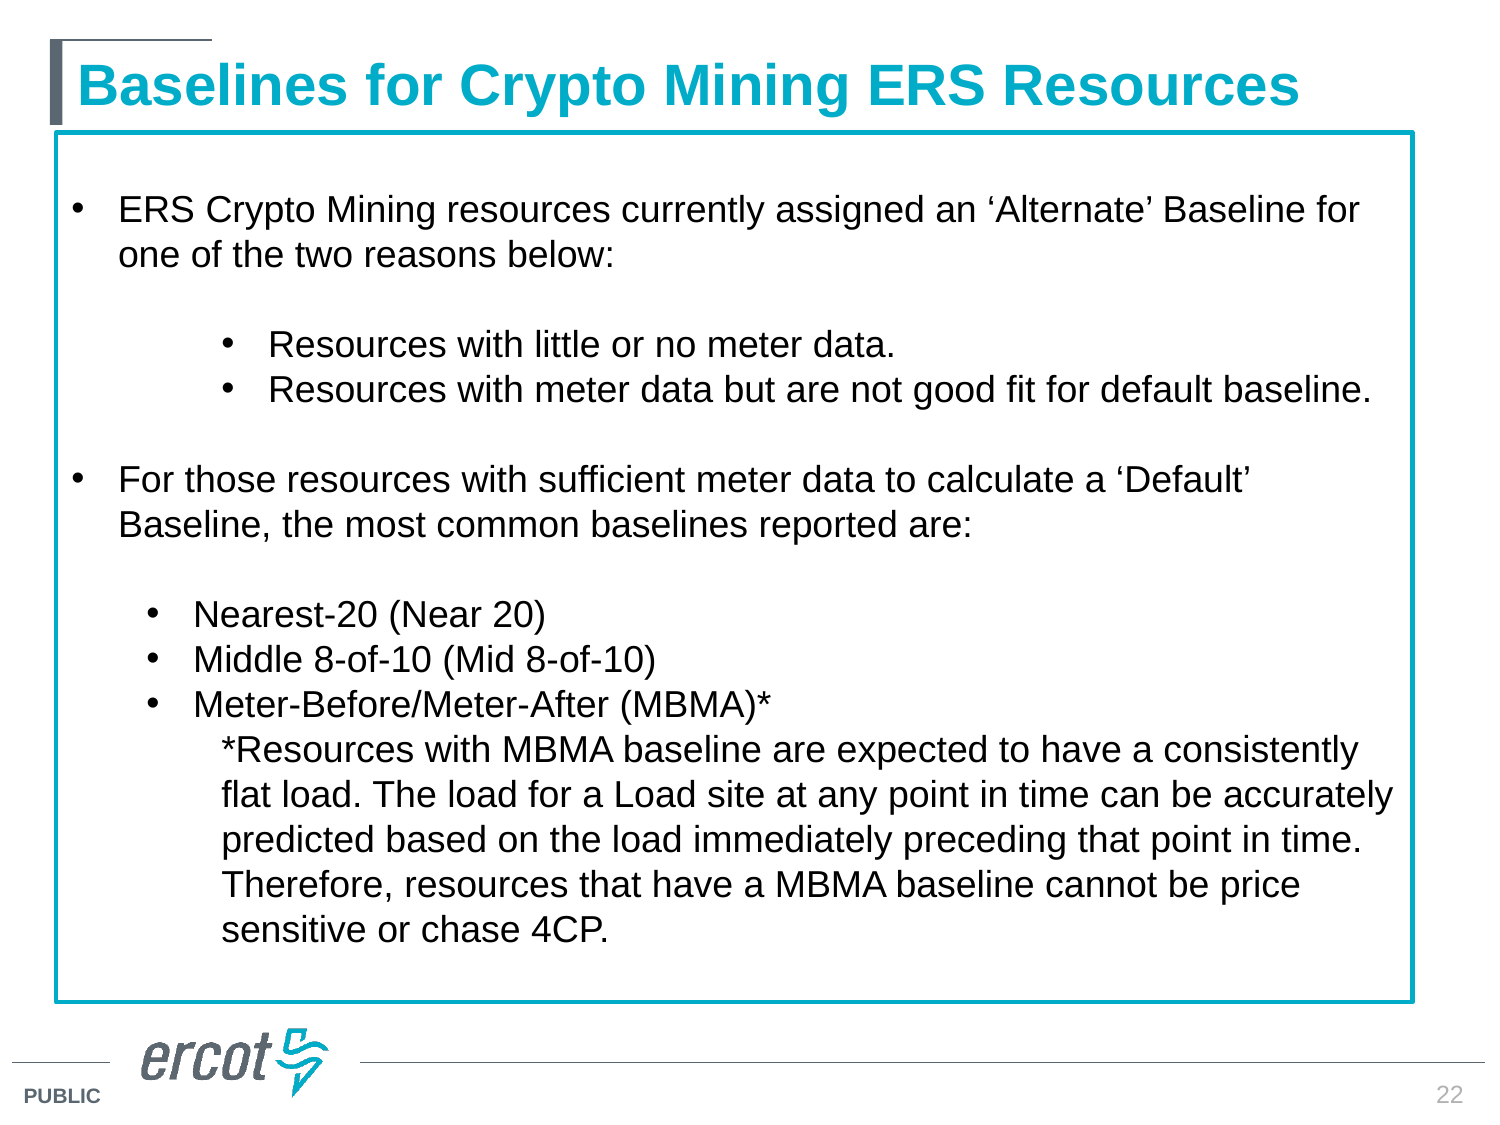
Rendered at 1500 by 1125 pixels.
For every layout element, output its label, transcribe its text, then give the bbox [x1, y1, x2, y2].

title Baselines for Crypto Mining ERS Resources [62, 39, 1450, 228]
slide_number 22 [1412, 1076, 1488, 1112]
picture [137, 1024, 332, 1100]
text_box ERS Crypto Mining resources currently assigned an ‘Alternate’ Baseline for one of the two reasons below: Resources with little or no meter data. Resources with meter data but are not good fit for default baseline. For those resources with sufficient meter data to calculate a ‘Default’ Baseline, the most common baselines reported are: Nearest-20 (Near 20) Middle 8-of-10 (Mid 8-of-10) Meter-Before/Meter-After (MBMA)* *Resources with MBMA baseline are expected to have a consistently flat load. The load for a Load site at any point in time can be accurately predicted based on the load immediately preceding that point in time. Therefore, resources that have a MBMA baseline cannot be price sensitive or chase 4CP. [54, 130, 1415, 1004]
